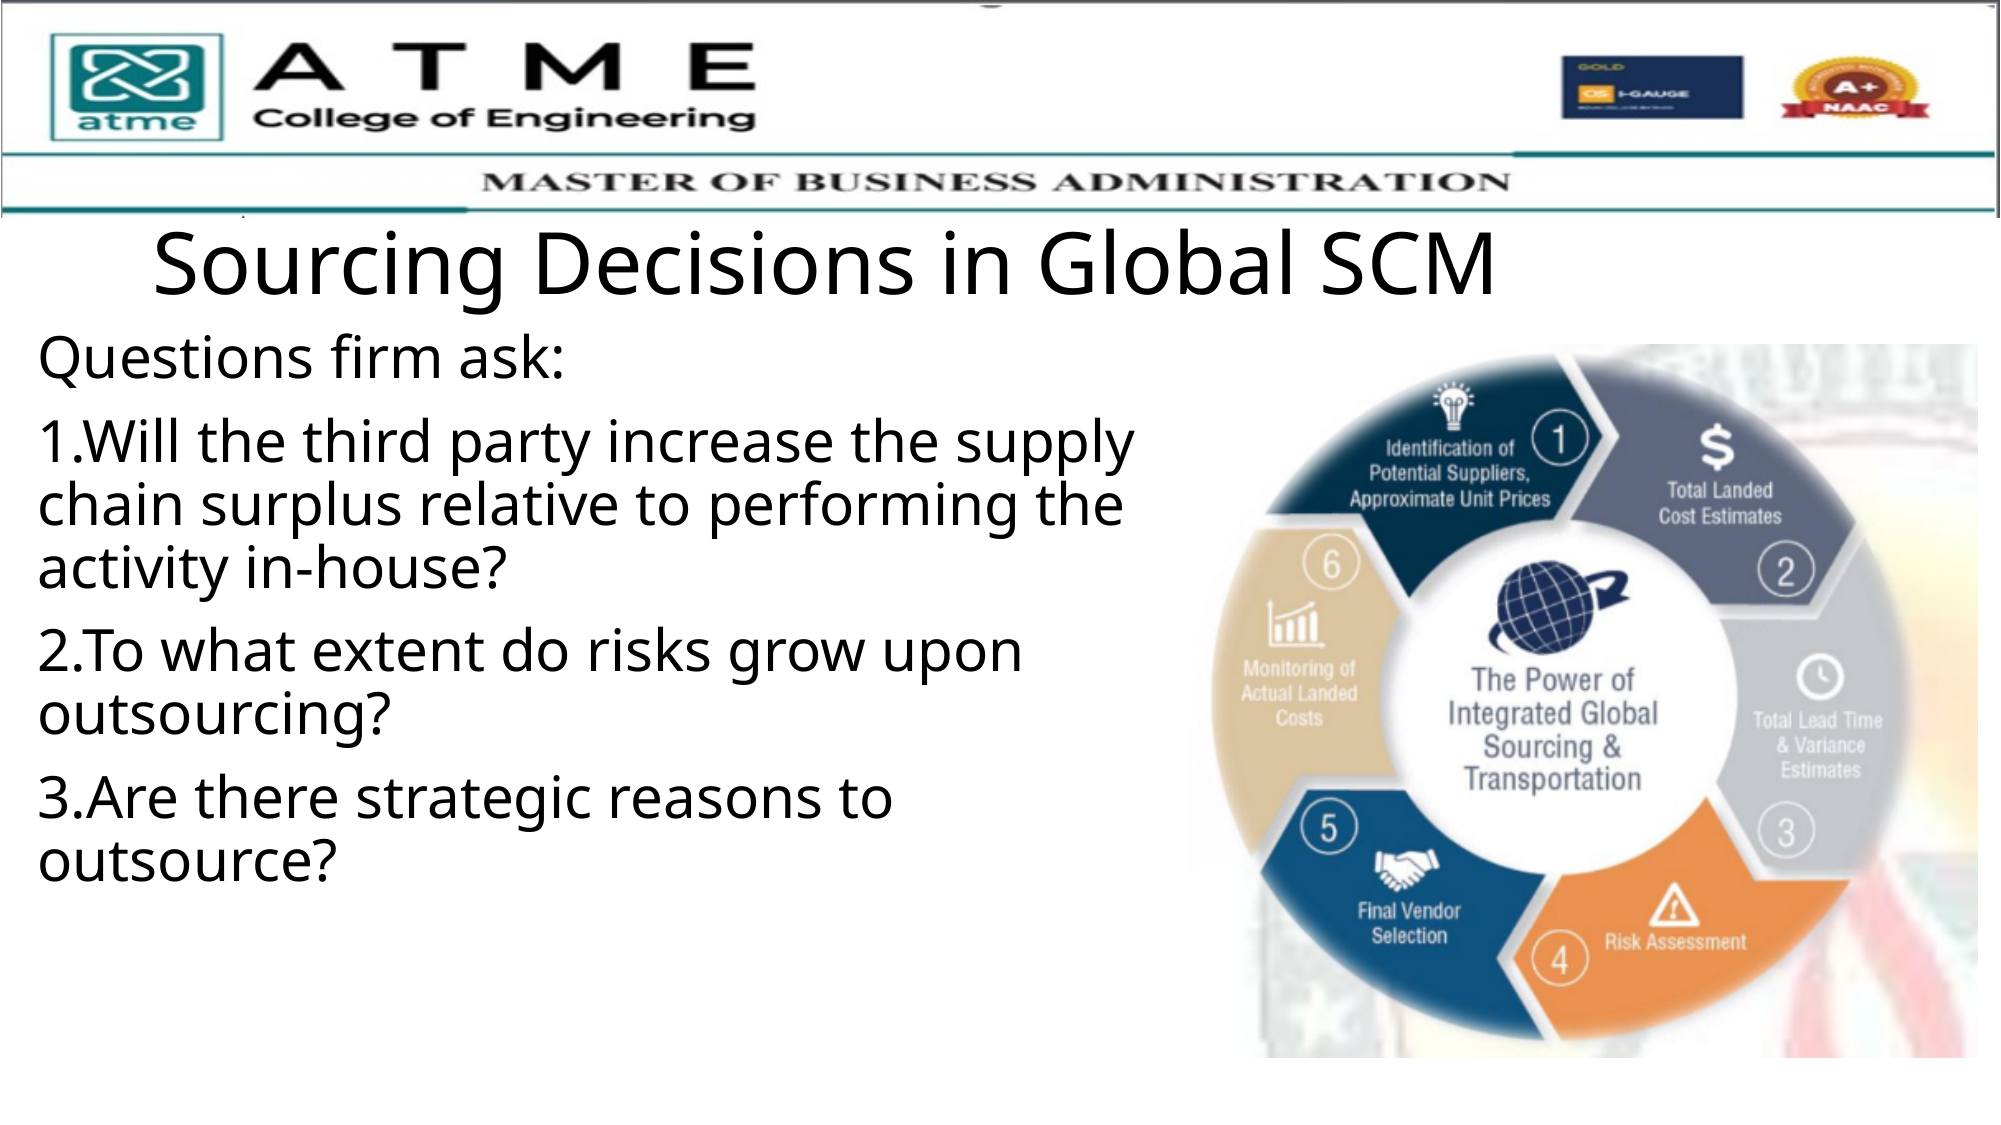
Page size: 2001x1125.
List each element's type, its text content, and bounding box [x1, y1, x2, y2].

list Questions firm ask: 1.Will the third party increase the supply chain surplus relative to performing the activity in-house? 2.To what extent do risks grow upon outsourcing? 3.Are there strategic reasons to outsource? [22, 320, 1155, 1101]
picture [1, 0, 2000, 218]
picture [1171, 344, 1978, 1058]
title Sourcing Decisions in Global SCM [137, 211, 1863, 321]
